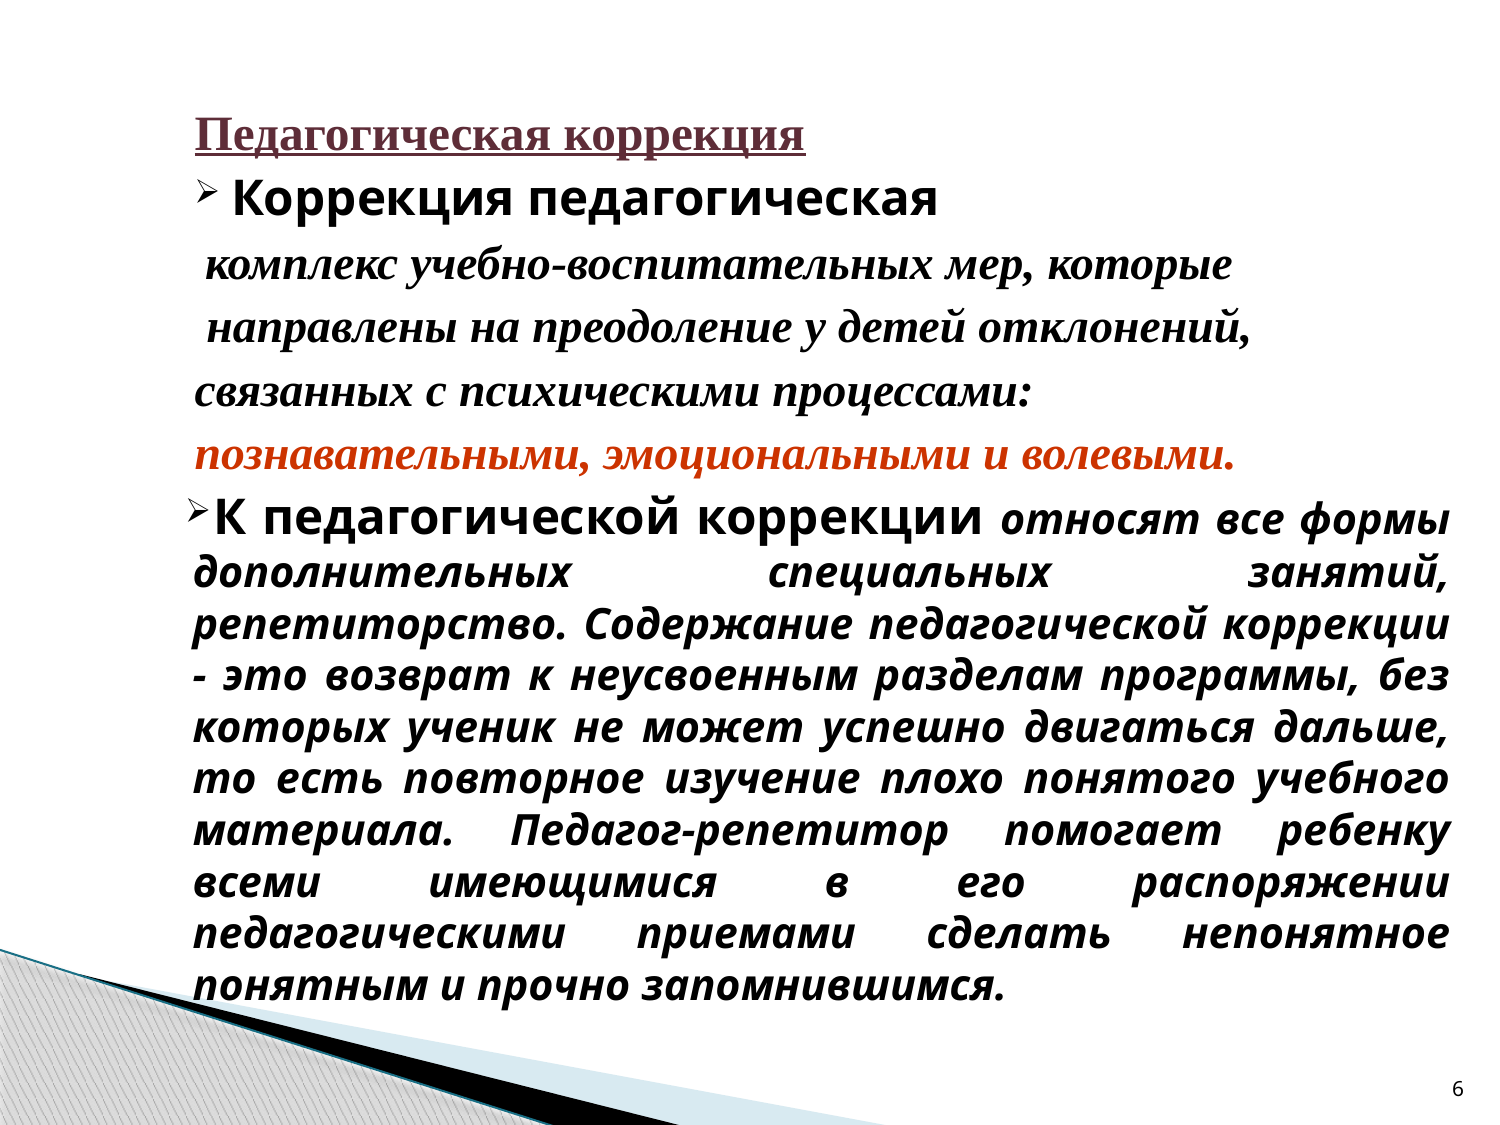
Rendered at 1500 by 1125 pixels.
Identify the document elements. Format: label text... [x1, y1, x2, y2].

list Педагогическая коррекция Коррекция педагогическая комплекс учебно-воспитательных мер, которые направлены на преодоление у детей отклонений, связанных с психическими процессами: познавательными, эмоциональными и волевыми. К педагогической коррекции относят все формы дополнительных специальных занятий, репетиторство. Содержание педагогической коррекции - это возврат к неусвоенным разделам программы, без которых ученик не может успешно двигаться дальше, то есть повторное изучение плохо понятого учебного материала. Педагог-репетитор помогает ребенку всеми имеющимися в его распоряжении педагогическими приемами сделать непонятное понятным и прочно запомнившимся. [164, 93, 1466, 1025]
slide_number 6 [1418, 1051, 1479, 1112]
